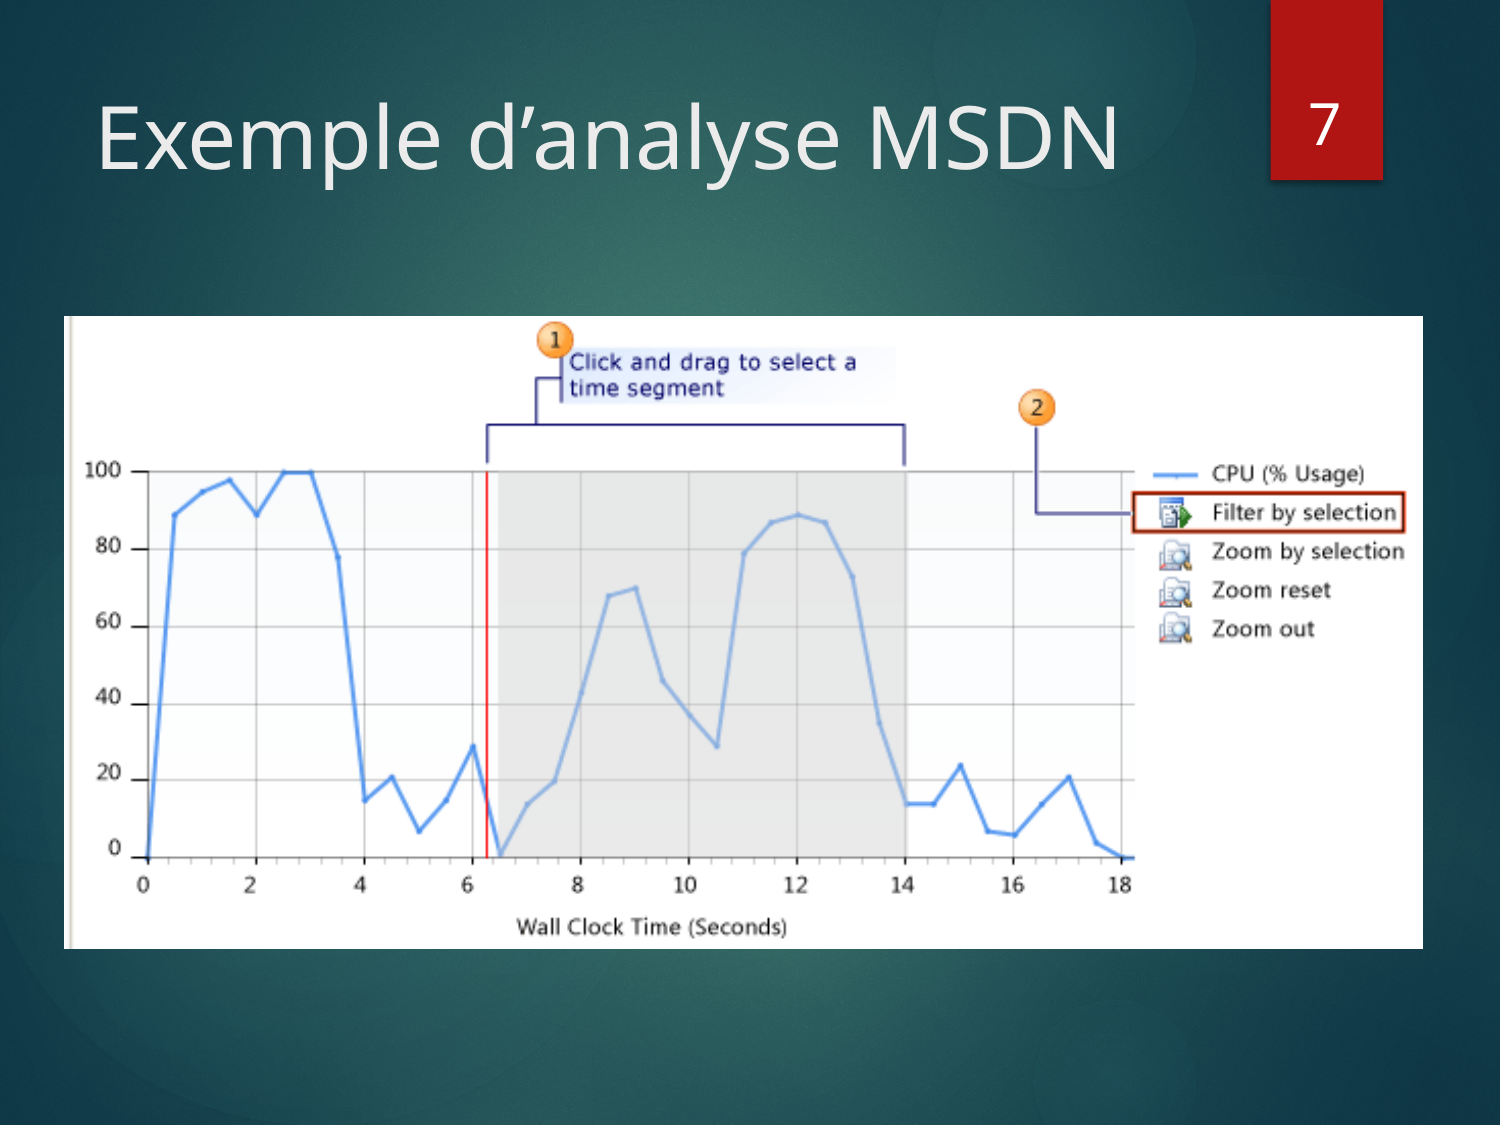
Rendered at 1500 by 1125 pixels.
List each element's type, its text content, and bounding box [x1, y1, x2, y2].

picture [64, 315, 1423, 949]
title Exemple d’analyse MSDN [79, 74, 1237, 304]
slide_number 7 [1273, 48, 1378, 175]
